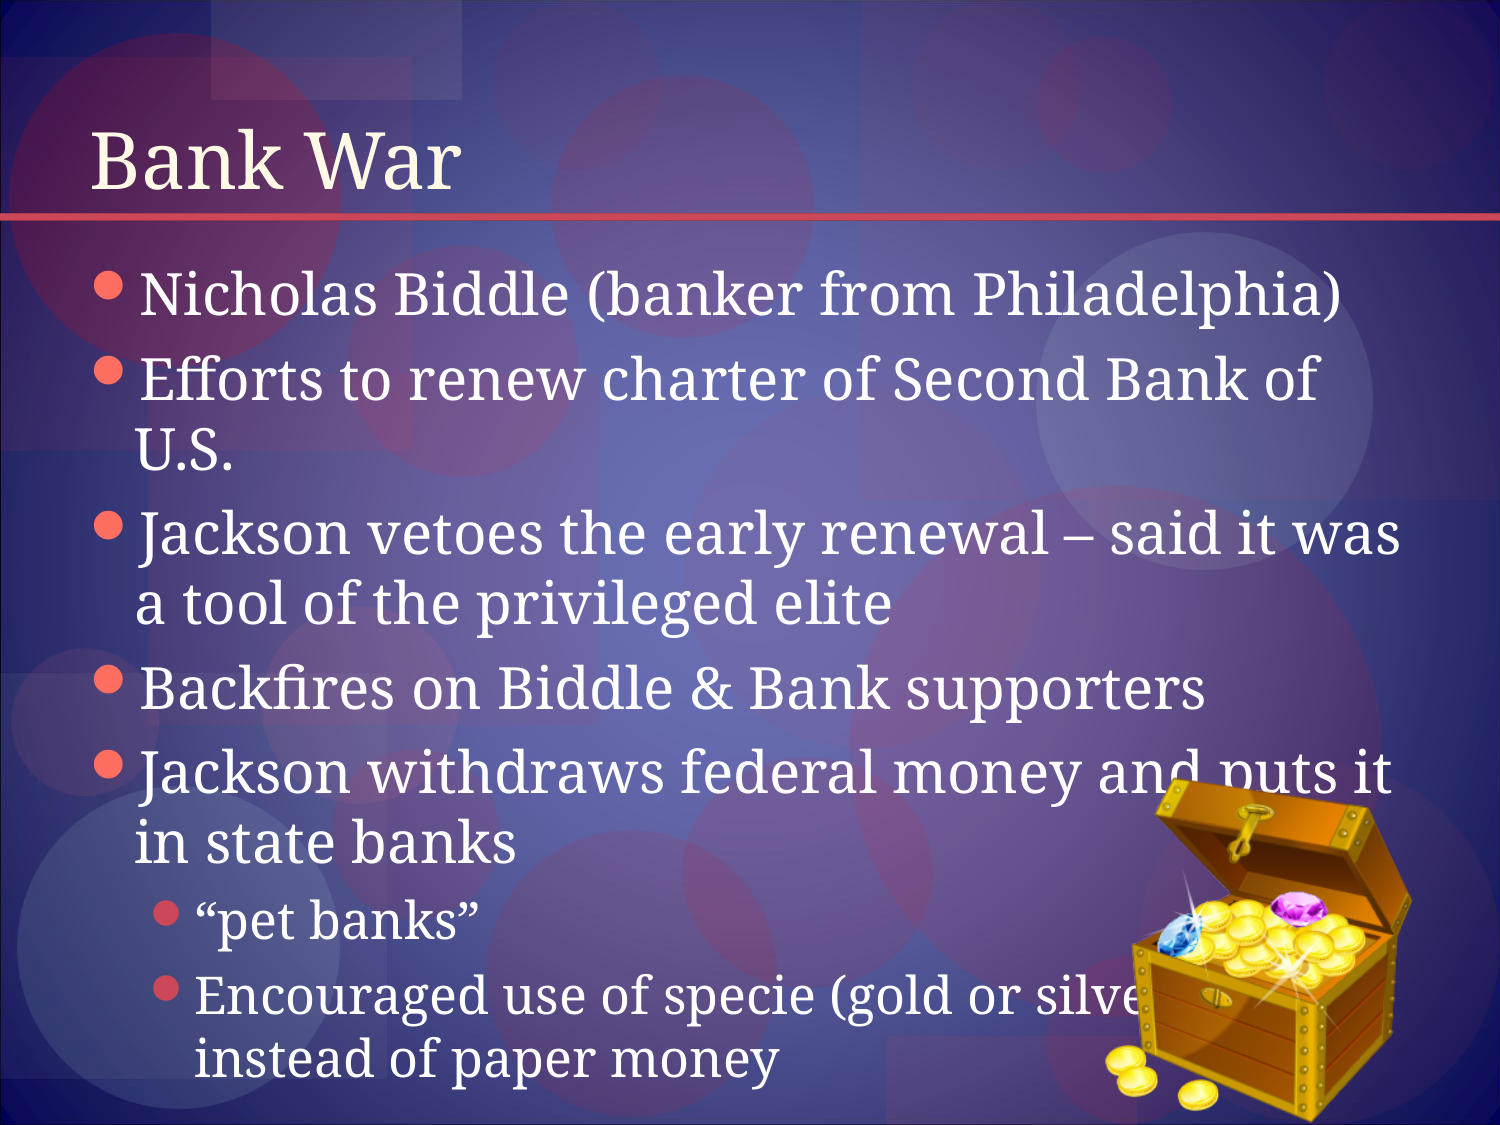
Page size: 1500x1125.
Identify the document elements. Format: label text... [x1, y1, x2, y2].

picture [0, 0, 1500, 1125]
text_box Nicholas Biddle (banker from Philadelphia) Efforts to renew charter of Second Bank of U.S. Jackson vetoes the early renewal – said it was a tool of the privileged elite Backfires on Biddle & Bank supporters Jackson withdraws federal money and puts it in state banks “pet banks” Encouraged use of specie (gold or silver) instead of paper money [74, 249, 1425, 1000]
text_box Bank War [74, 26, 1425, 214]
